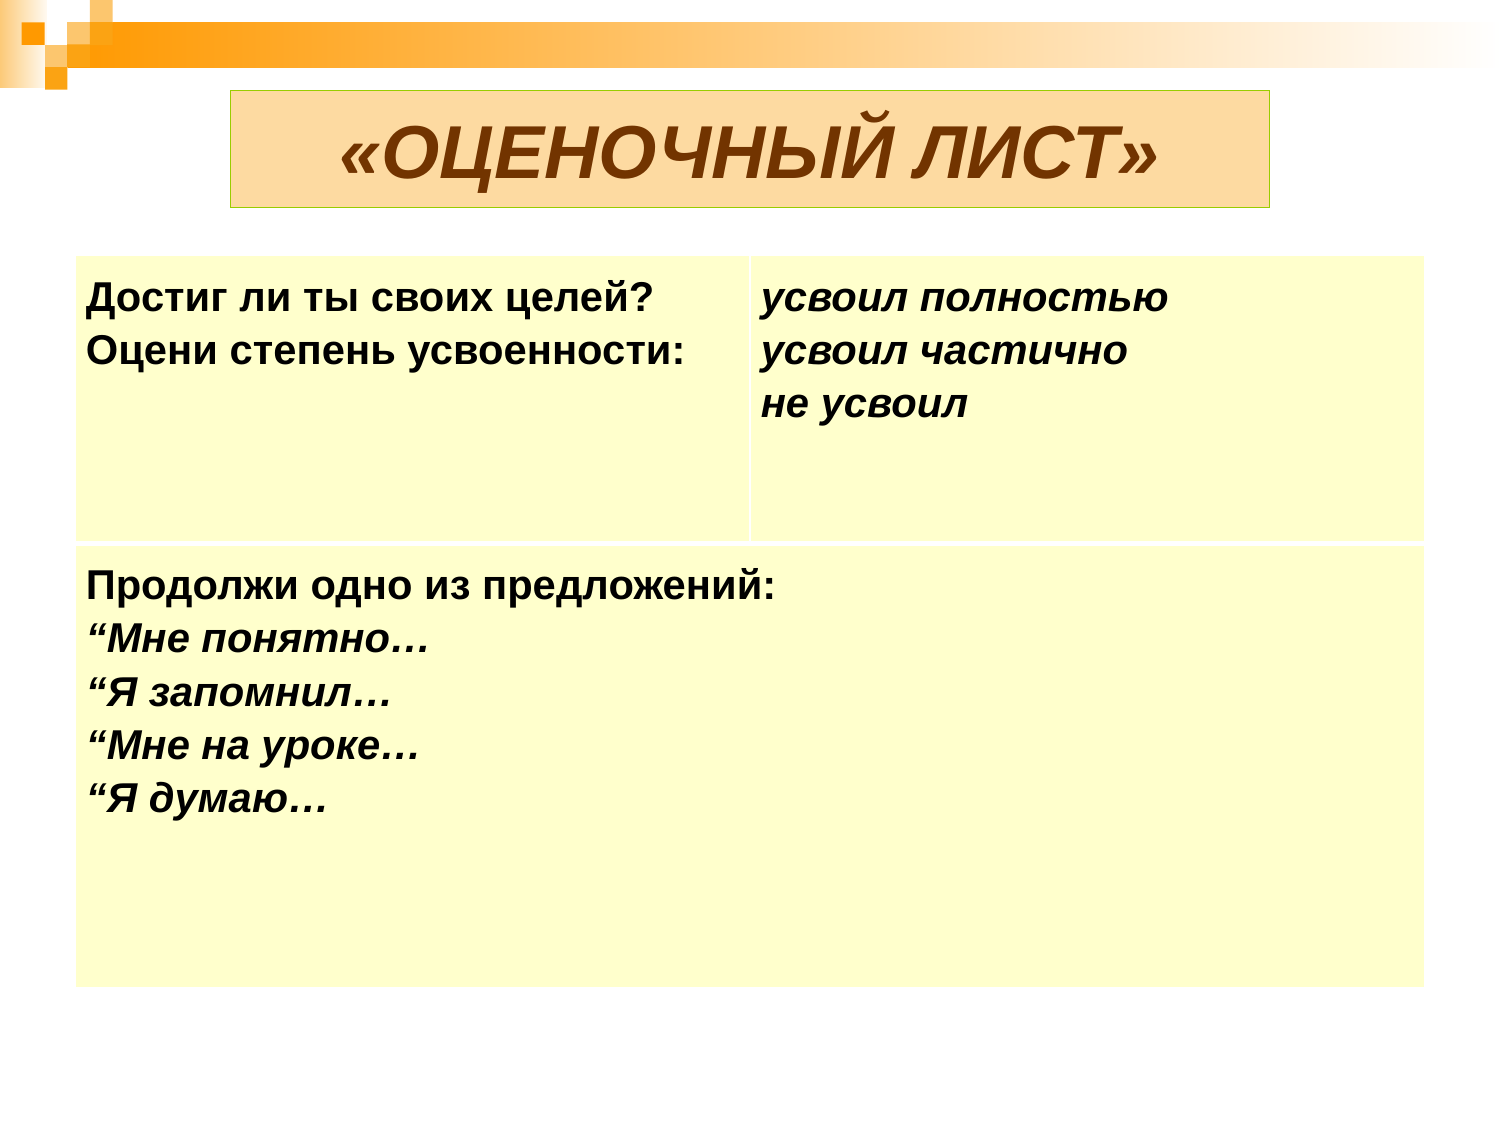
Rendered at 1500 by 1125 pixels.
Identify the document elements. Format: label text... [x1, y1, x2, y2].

table_header усвоил полностью усвоил частично не усвоил [751, 256, 1424, 541]
table_header Достиг ли ты своих целей? Оцени степень усвоенности: [76, 256, 749, 541]
text_box «ОЦЕНОЧНЫЙ ЛИСТ» [230, 90, 1270, 208]
table_cell Продолжи одно из предложений: “Мне понятно… “Я запомнил… “Мне на уроке… “Я думаю… [76, 546, 1424, 987]
